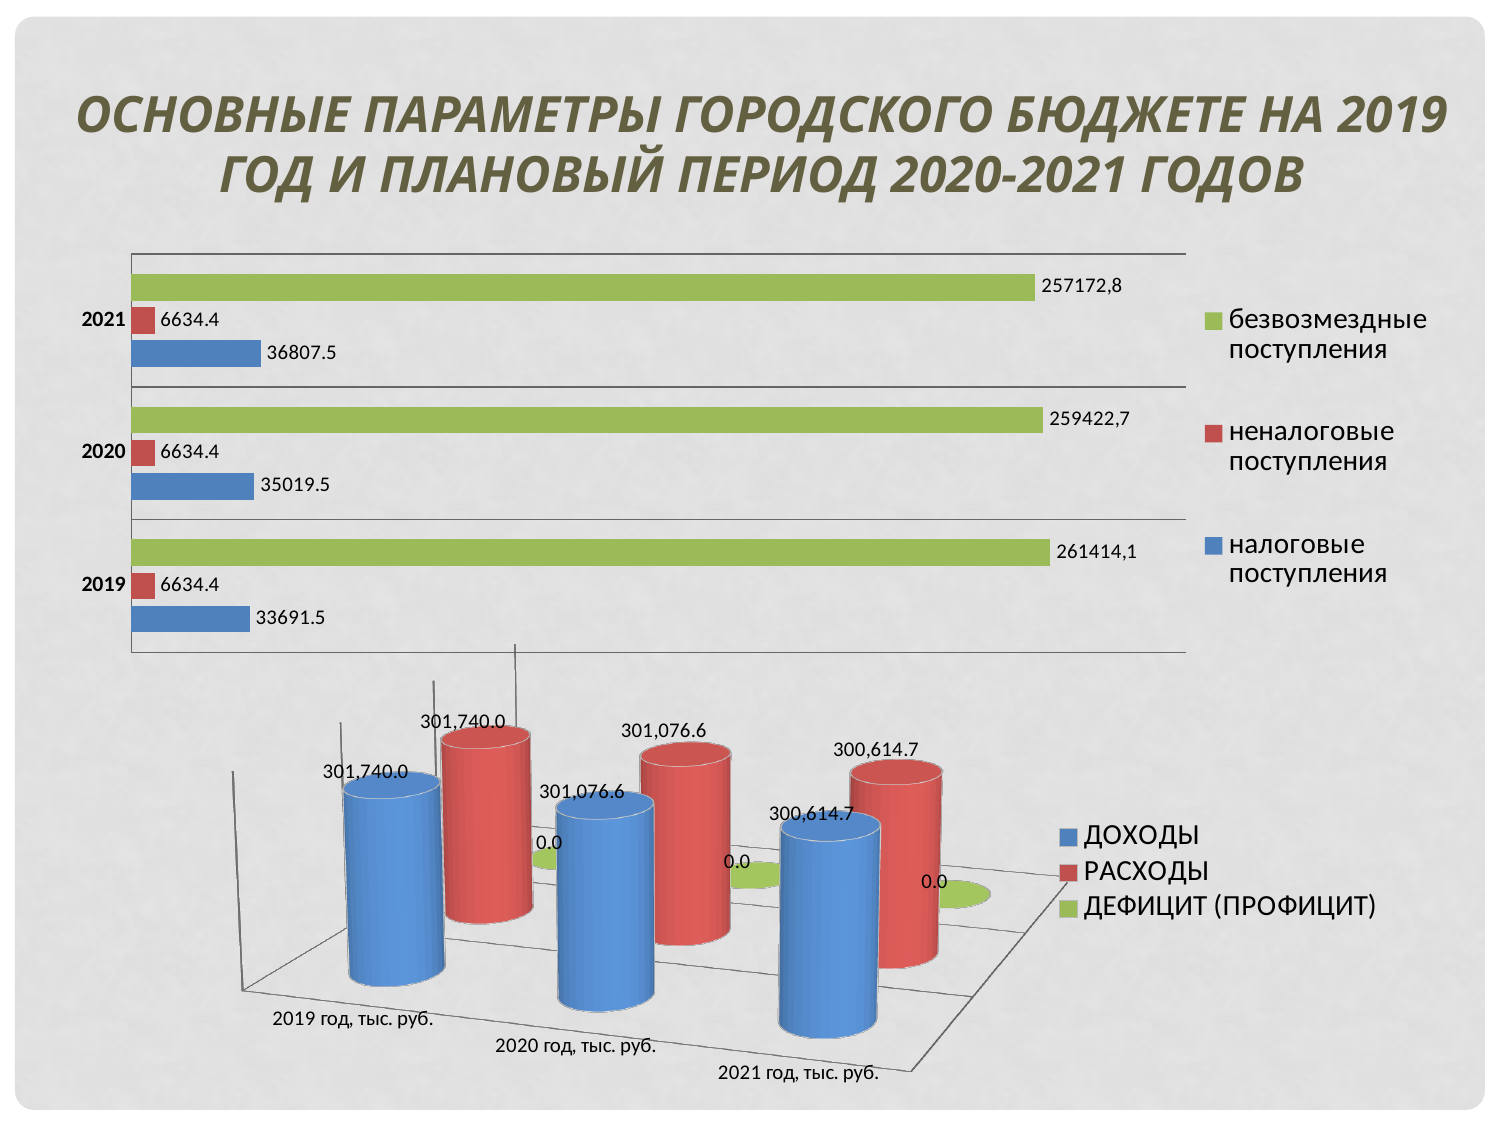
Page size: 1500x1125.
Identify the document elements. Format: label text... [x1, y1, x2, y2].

text_box Основные параметры городского бюджете на 2019 год и плановый период 2020-2021 годов [53, 29, 1471, 244]
chart [52, 231, 1448, 1125]
